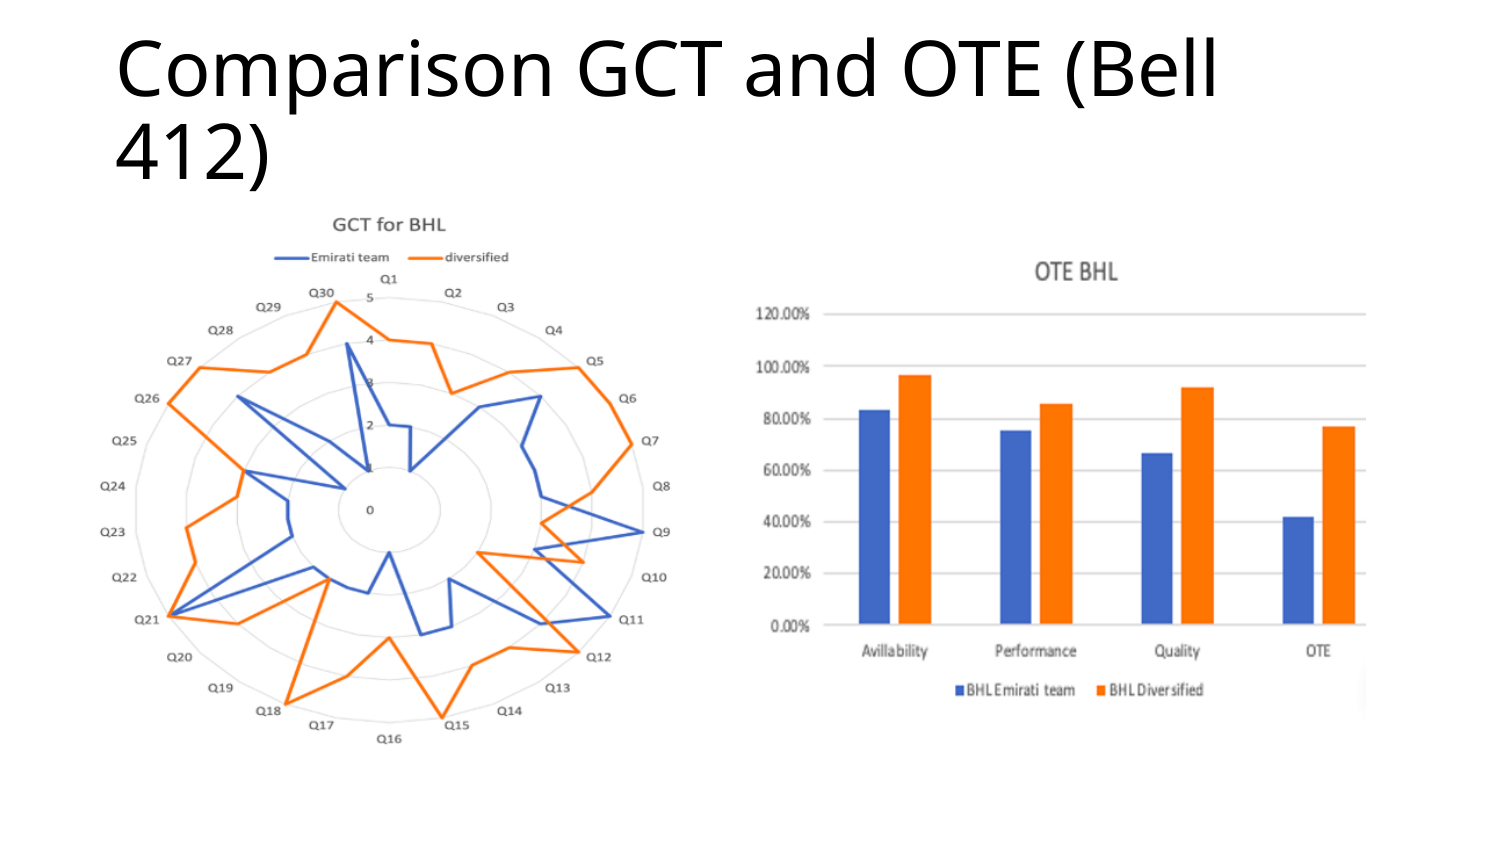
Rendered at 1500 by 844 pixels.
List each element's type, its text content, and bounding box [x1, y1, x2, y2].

title Comparison GCT and OTE (Bell 412) [103, 44, 1397, 182]
picture [71, 209, 1366, 773]
